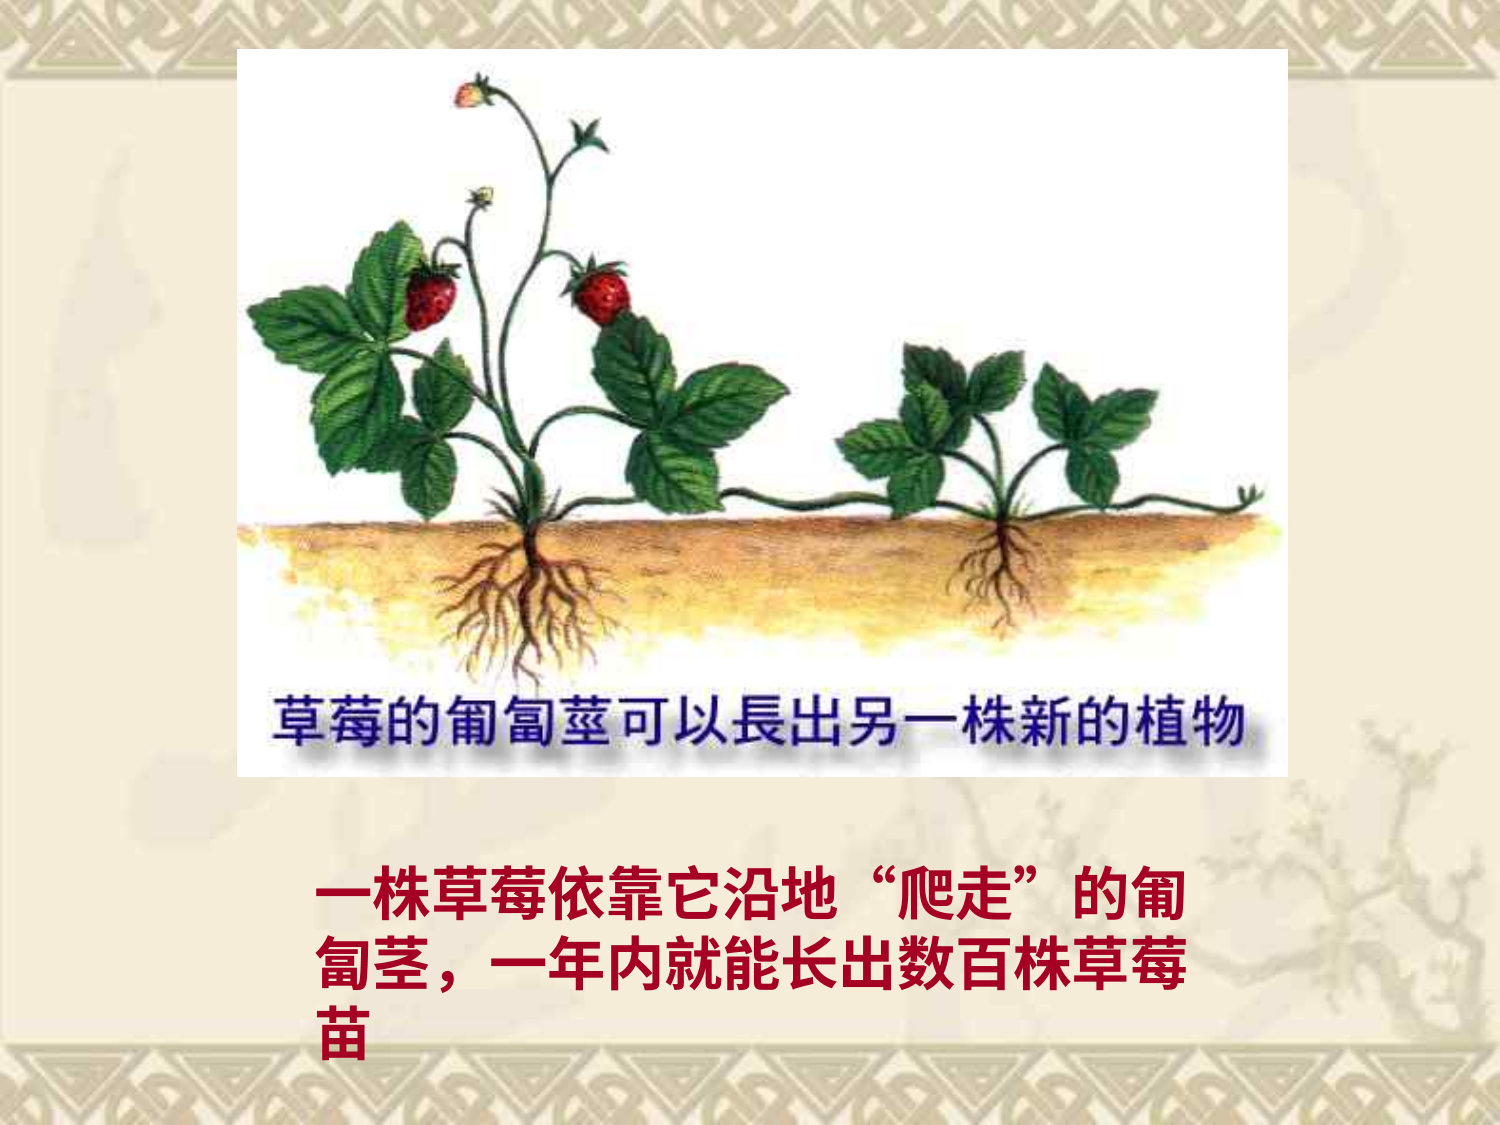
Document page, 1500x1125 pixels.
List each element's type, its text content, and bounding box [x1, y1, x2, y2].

picture [0, 0, 1500, 1125]
text_box 一株草莓依靠它沿地“爬走”的匍匐茎，一年内就能长出数百株草莓苗 [300, 849, 1225, 1125]
